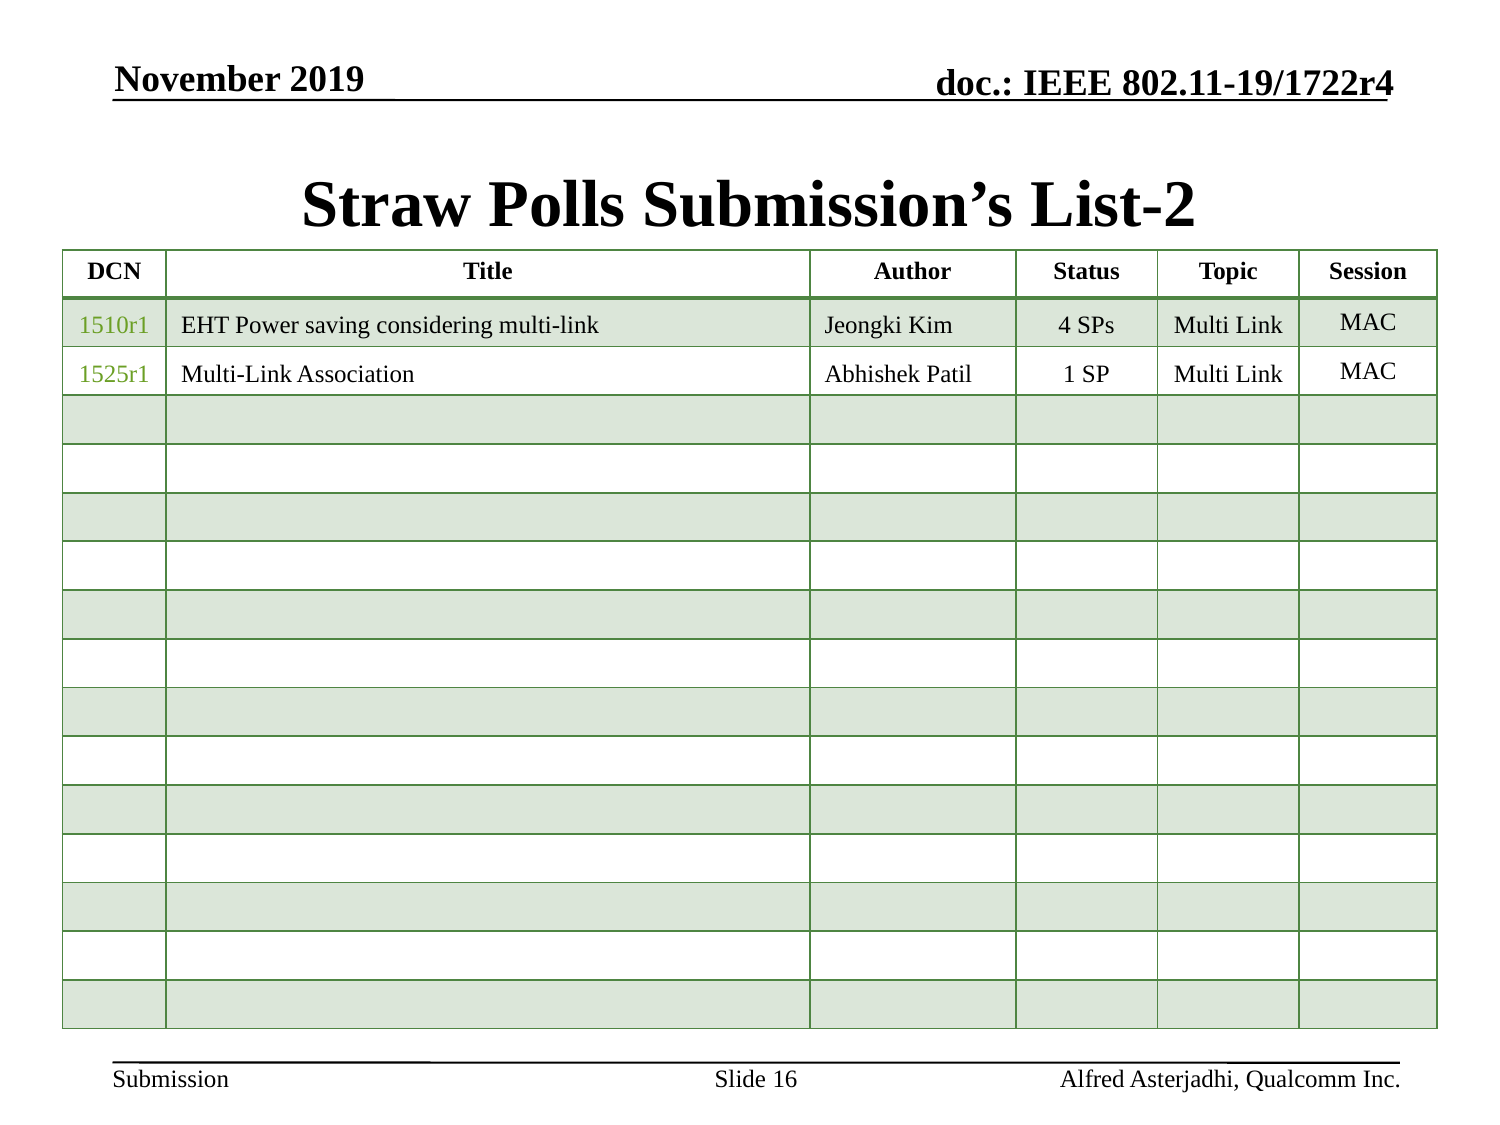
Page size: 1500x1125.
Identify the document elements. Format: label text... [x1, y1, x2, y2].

table_cell [1017, 883, 1157, 930]
table_cell Multi Link [1158, 300, 1298, 346]
table_cell [1017, 445, 1157, 492]
table_cell [1158, 835, 1298, 882]
table_cell 1525r1 [63, 347, 165, 394]
table_cell [63, 494, 165, 540]
table_cell [811, 688, 1015, 735]
table_header Status [1017, 251, 1157, 296]
table_cell [1300, 688, 1436, 735]
table_cell [167, 640, 809, 687]
table_cell [63, 542, 165, 589]
table_cell [1300, 542, 1436, 589]
table_cell [811, 835, 1015, 882]
table_cell [811, 737, 1015, 784]
table_cell [167, 688, 809, 735]
table_cell [167, 737, 809, 784]
table_cell [1017, 688, 1157, 735]
table_cell [1158, 445, 1298, 492]
table_header Title [167, 251, 809, 296]
table_cell [811, 591, 1015, 638]
table_cell [1158, 494, 1298, 540]
table_cell [1017, 981, 1157, 1028]
title Straw Polls Submission’s List-2 [112, 112, 1388, 249]
table_cell [1158, 883, 1298, 930]
slide_number Slide 16 [712, 1061, 800, 1123]
table_cell EHT Power saving considering multi-link [167, 300, 809, 346]
table_cell [1158, 932, 1298, 979]
table_cell [1158, 688, 1298, 735]
table_cell [1300, 737, 1436, 784]
table_cell [1017, 835, 1157, 882]
table_cell [811, 932, 1015, 979]
table_cell [63, 981, 165, 1028]
table_cell [811, 981, 1015, 1028]
table_cell [63, 786, 165, 833]
table_cell [63, 932, 165, 979]
table_cell MAC [1300, 347, 1436, 394]
table_cell [1158, 396, 1298, 443]
table_cell [1017, 786, 1157, 833]
table_cell [1300, 396, 1436, 443]
table_cell [811, 883, 1015, 930]
table_cell [1158, 981, 1298, 1028]
table_cell Multi-Link Association [167, 347, 809, 394]
table_cell [63, 445, 165, 492]
table_cell 1510r1 [63, 300, 165, 346]
table_header Topic [1158, 251, 1298, 296]
table_cell [1017, 542, 1157, 589]
table_cell [167, 445, 809, 492]
table_cell [811, 396, 1015, 443]
table_cell [1300, 591, 1436, 638]
table_cell [1300, 835, 1436, 882]
table_cell [167, 396, 809, 443]
table_cell [1300, 494, 1436, 540]
table_cell [167, 494, 809, 540]
table_cell [63, 883, 165, 930]
table_cell Multi Link [1158, 347, 1298, 394]
table_cell Jeongki Kim [811, 300, 1015, 346]
table_cell [63, 688, 165, 735]
table_header Author [811, 251, 1015, 296]
footer Alfred Asterjadhi, Qualcomm Inc. [878, 1061, 1402, 1093]
table_cell [1017, 494, 1157, 540]
table_cell [811, 494, 1015, 540]
table_cell [1158, 542, 1298, 589]
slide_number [114, 54, 423, 100]
table_cell [1158, 591, 1298, 638]
table_cell [1300, 640, 1436, 687]
table_cell [167, 591, 809, 638]
table_cell [1017, 591, 1157, 638]
table_cell [1017, 932, 1157, 979]
table_cell [1300, 883, 1436, 930]
table_cell [167, 542, 809, 589]
table_cell [1300, 932, 1436, 979]
table_cell 1 SP [1017, 347, 1157, 394]
table_cell 4 SPs [1017, 300, 1157, 346]
table_cell [1017, 396, 1157, 443]
table_cell [167, 932, 809, 979]
table_cell [1158, 786, 1298, 833]
table_header Session [1300, 251, 1436, 296]
table_cell MAC [1300, 300, 1436, 346]
table_cell [1300, 786, 1436, 833]
table_cell [811, 445, 1015, 492]
table_cell [63, 591, 165, 638]
table_header DCN [63, 251, 165, 296]
table_cell [1017, 640, 1157, 687]
table_cell [811, 640, 1015, 687]
table_cell [167, 981, 809, 1028]
table_cell [167, 835, 809, 882]
table_cell [811, 542, 1015, 589]
table_cell [63, 835, 165, 882]
table_cell [63, 640, 165, 687]
table_cell [63, 737, 165, 784]
table_cell [1300, 445, 1436, 492]
table_cell [1017, 737, 1157, 784]
table_cell [811, 786, 1015, 833]
table_cell Abhishek Patil [811, 347, 1015, 394]
table_cell [1300, 981, 1436, 1028]
table_cell [1158, 737, 1298, 784]
table_cell [167, 786, 809, 833]
table_cell [167, 883, 809, 930]
table_cell [1158, 640, 1298, 687]
table_cell [63, 396, 165, 443]
